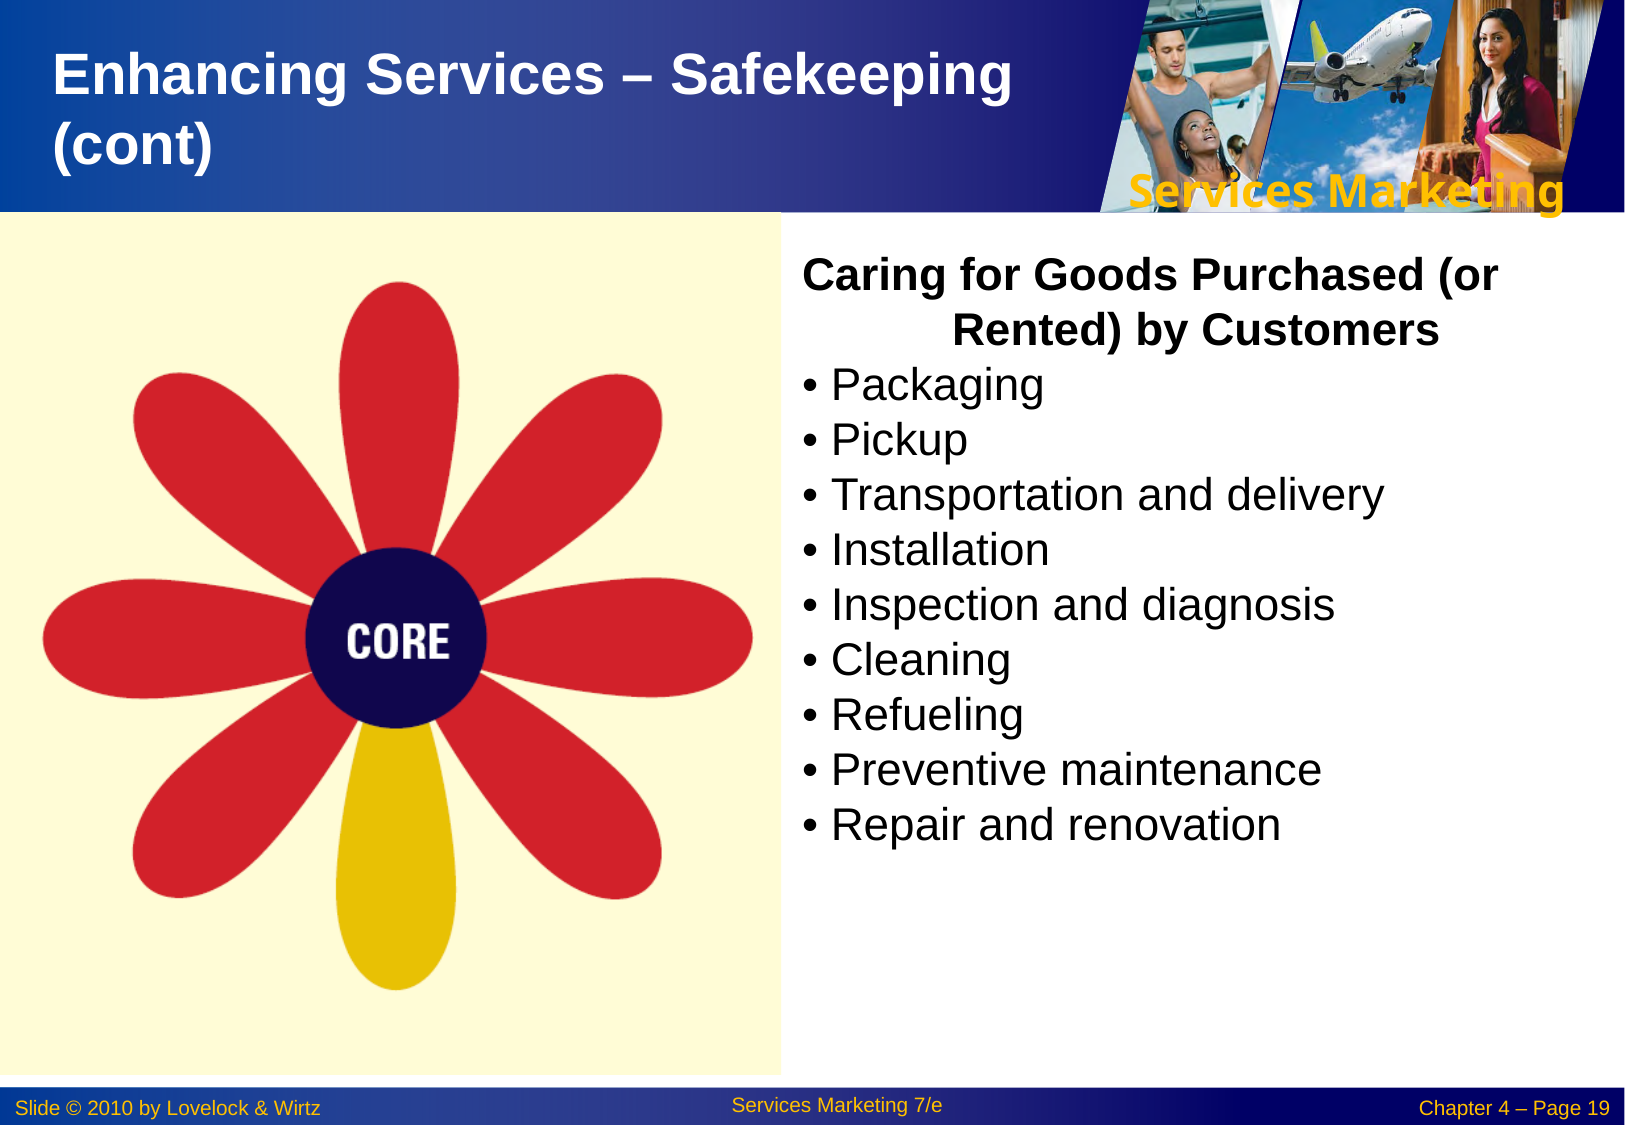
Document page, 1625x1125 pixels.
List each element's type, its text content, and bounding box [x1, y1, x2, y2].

picture [1100, 0, 1604, 213]
title Enhancing Services – Safekeeping (cont) [36, 37, 1088, 176]
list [0, 212, 782, 1076]
text_box Caring for Goods Purchased (or Rented) by Customers • Packaging • Pickup • Transportation and delivery • Installation • Inspection and diagnosis • Cleaning • Refueling • Preventive maintenance • Repair and renovation [787, 237, 1550, 935]
picture [1162, 186, 1172, 192]
picture [1546, 187, 1556, 202]
